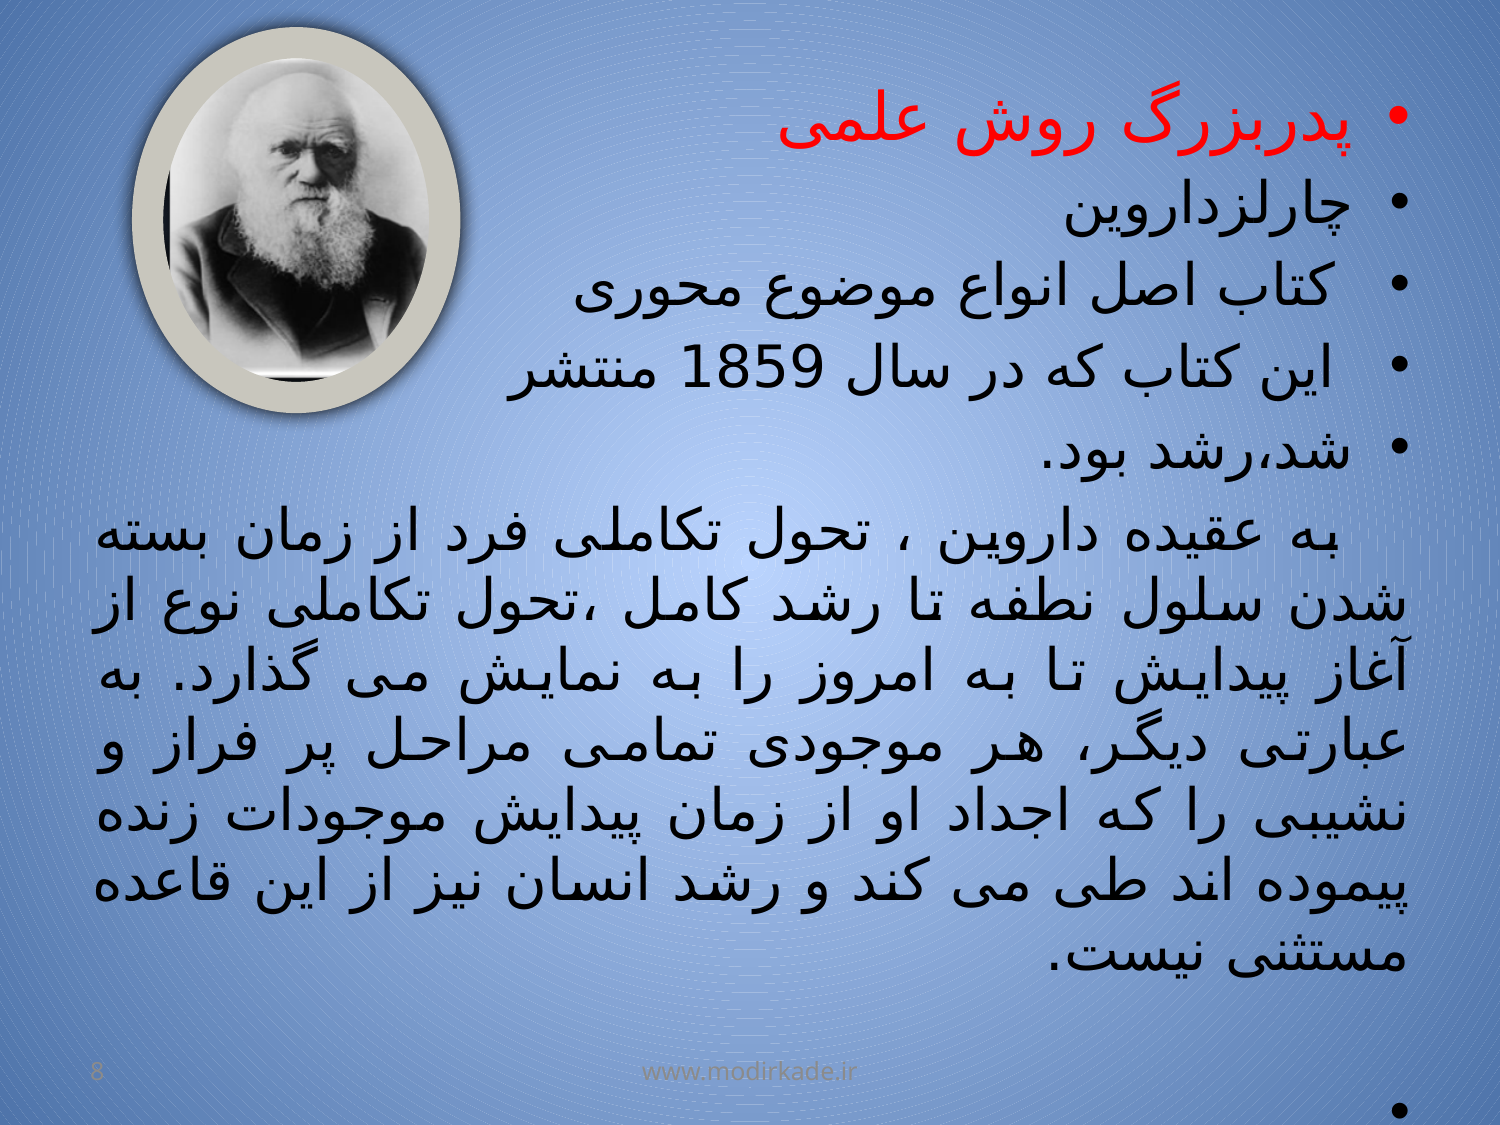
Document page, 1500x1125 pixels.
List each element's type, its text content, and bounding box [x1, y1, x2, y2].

slide_number 8 [75, 1042, 425, 1103]
picture [147, 42, 446, 398]
footer www.modirkade.ir [512, 1042, 988, 1103]
list پدربزرگ روش علمی چارلزداروین کتاب اصل انواع موضوع محوری این کتاب که در سال 1859 منتشر شد،رشد بود. به عقیده داروین ، تحول تکاملی فرد از زمان بسته شدن سلول نطفه تا رشد کامل ،تحول تکاملی نوع از آغاز پیدایش تا به امروز را به نمایش می گذارد. به عبارتی دیگر، هر موجودی تمامی مراحل پر فراز و نشیبی را که اجداد او از زمان پیدایش موجودات زنده پیموده اند طی می کند و رشد انسان نیز از این قاعده مستثنی نیست. [75, 66, 1425, 1005]
